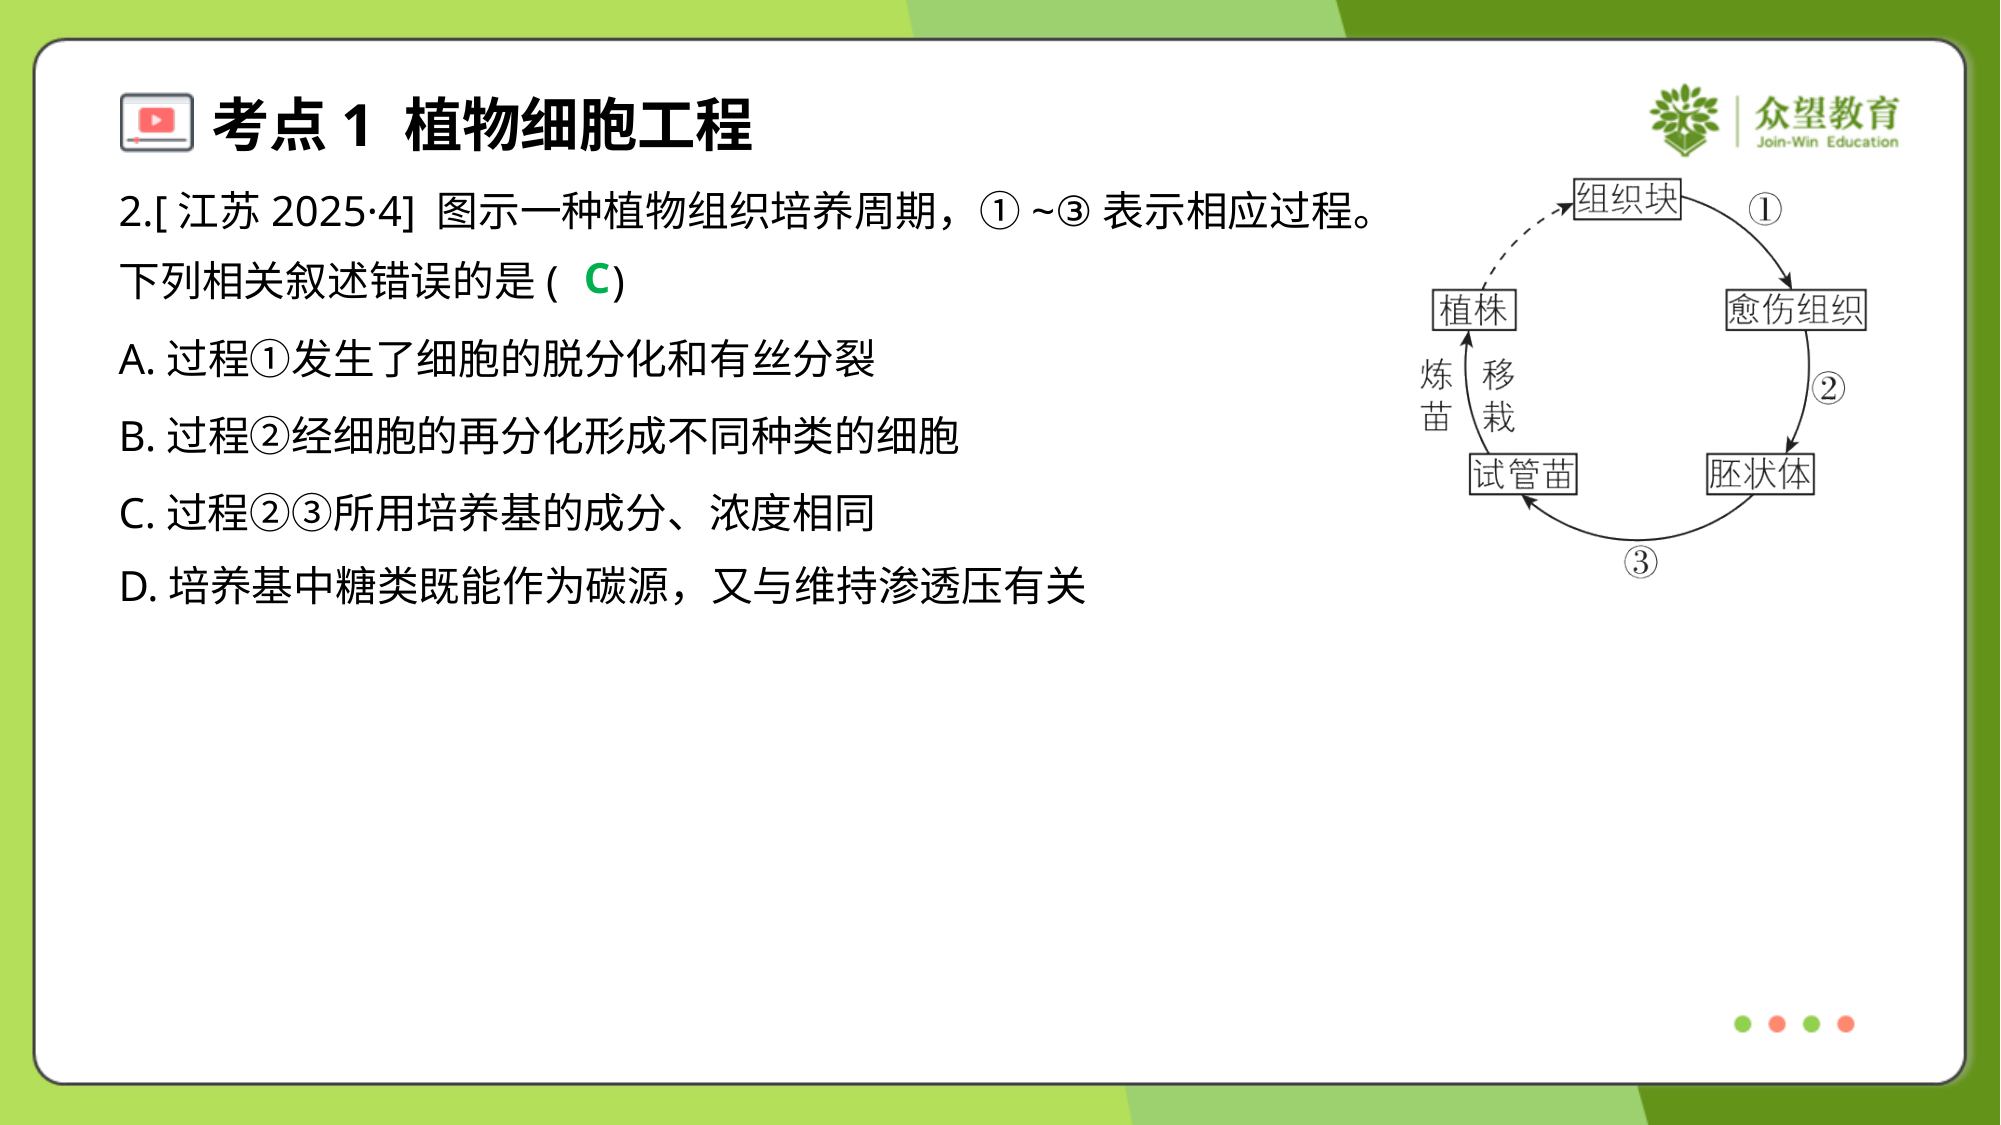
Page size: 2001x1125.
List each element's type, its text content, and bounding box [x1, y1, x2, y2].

text_box A.过程①发生了细胞的脱分化和有丝分裂 B.过程②经细胞的再分化形成不同种类的细胞 C.过程②③所用培养基的成分、浓度相同 D.培养基中糖类既能作为碳源，又与维持渗透压有关 [118, 307, 1403, 603]
picture [0, 0, 2000, 1125]
text_box C [567, 231, 627, 296]
text_box 2.[江苏2025·4] 图示一种植物组织培养周期，①~③表示相应过程。 下列相关叙述错误的是( ) [118, 159, 1403, 298]
